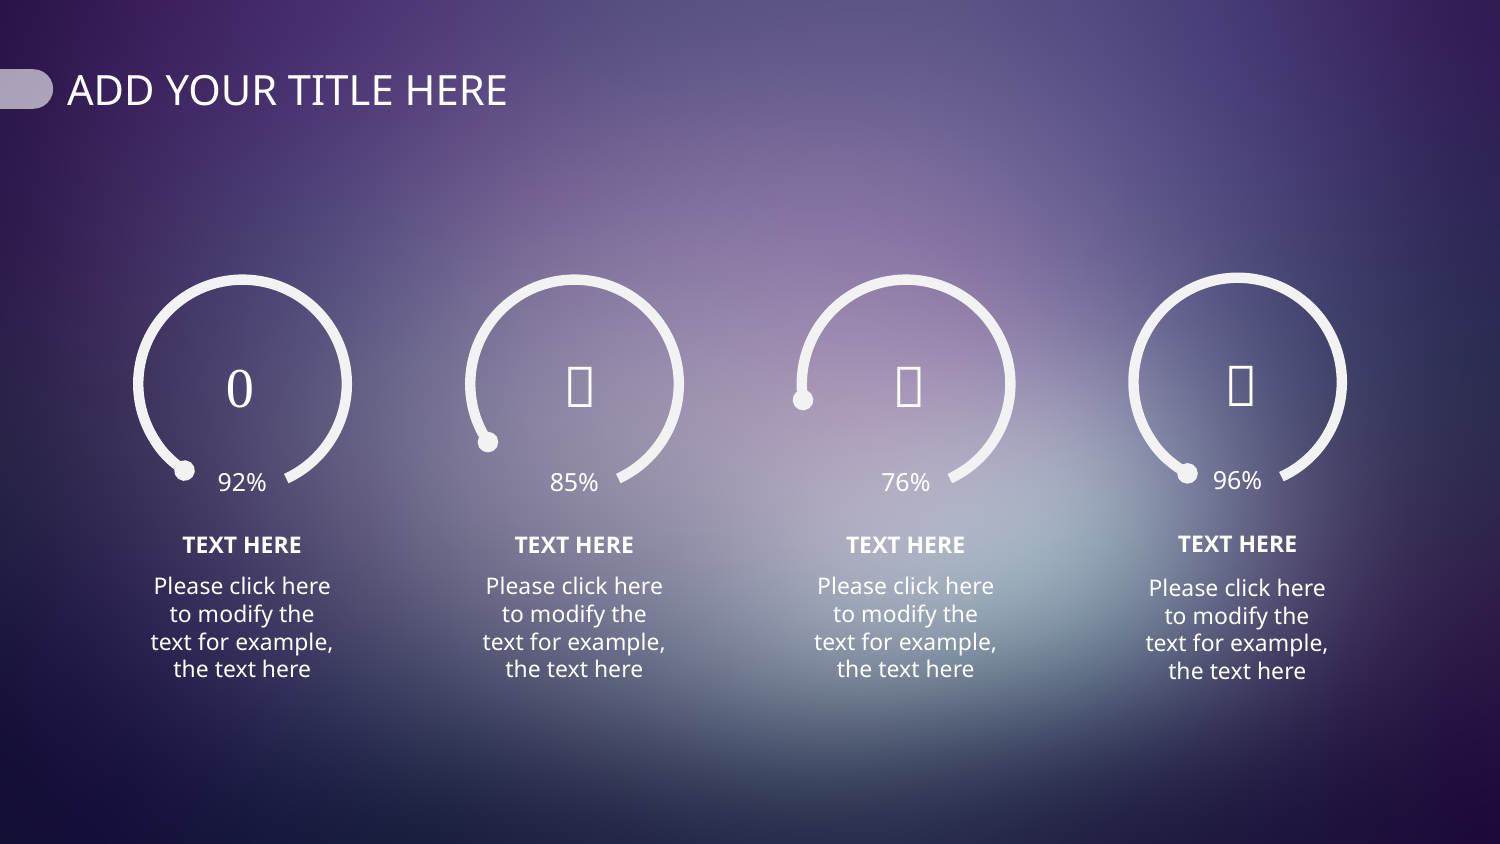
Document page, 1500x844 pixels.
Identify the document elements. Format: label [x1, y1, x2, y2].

text_box [135, 523, 350, 719]
text_box [1130, 521, 1345, 721]
text_box [801, 279, 1011, 505]
text_box [798, 523, 1013, 719]
picture [0, 0, 1500, 844]
text_box [1133, 277, 1343, 504]
text_box [469, 279, 680, 505]
text_box [137, 279, 348, 505]
text_box [0, 69, 54, 109]
text_box [467, 523, 682, 719]
